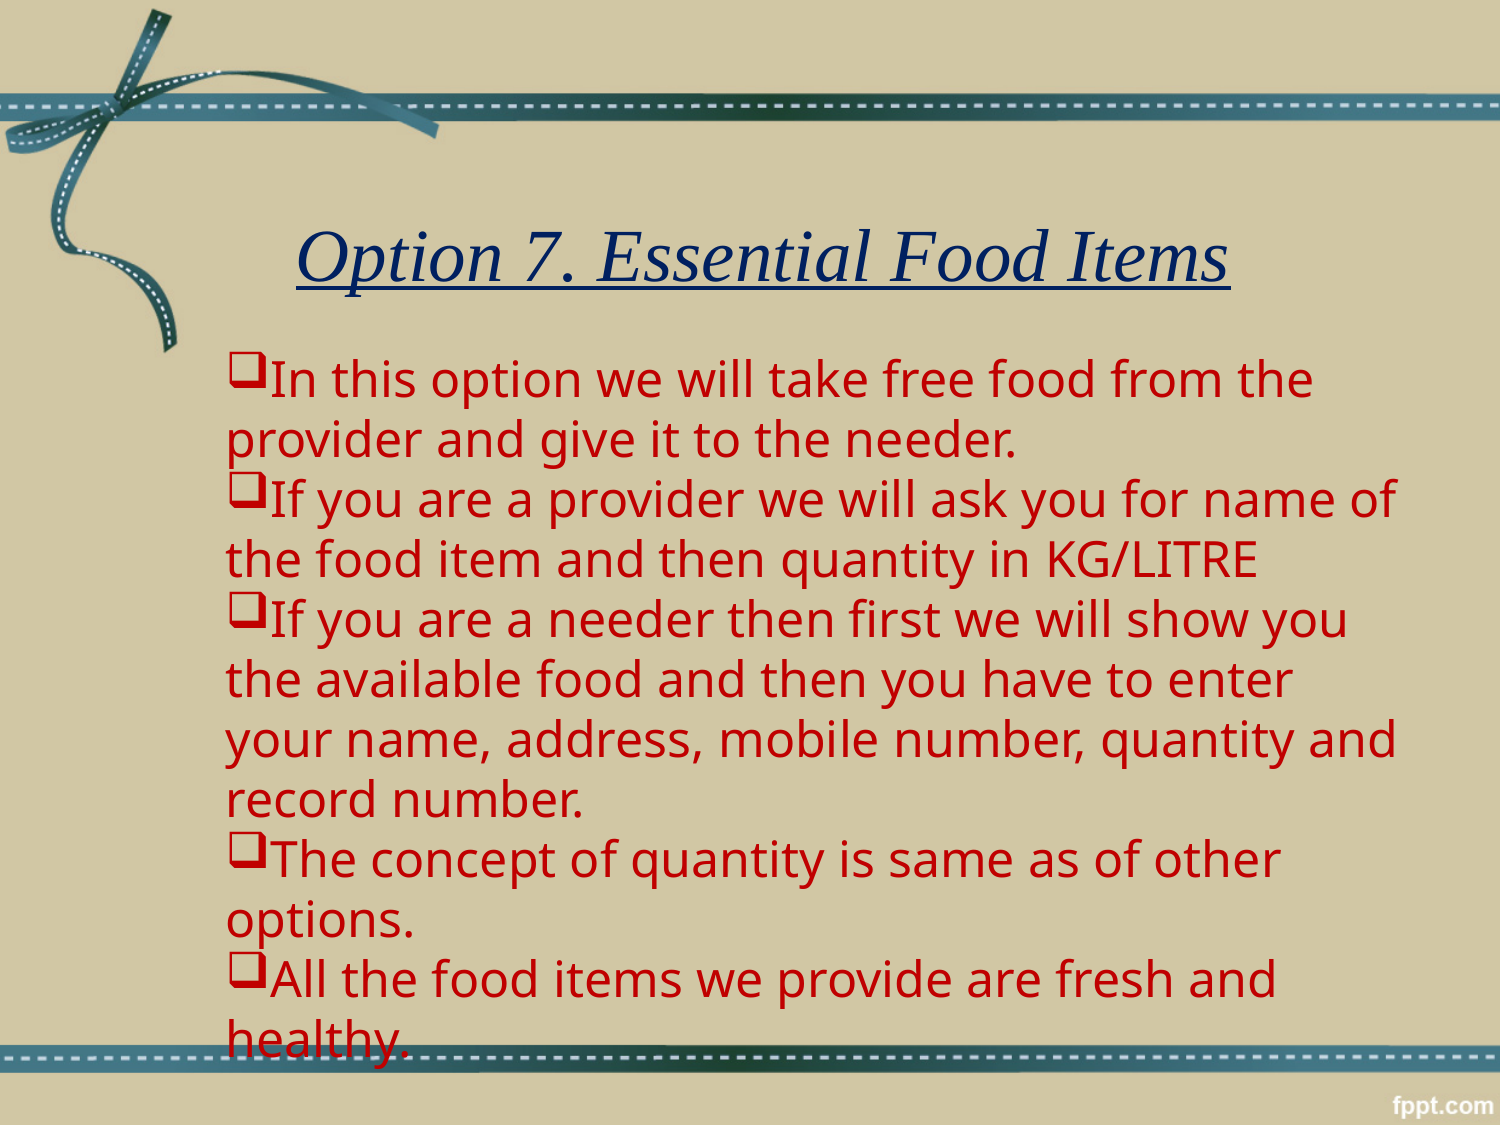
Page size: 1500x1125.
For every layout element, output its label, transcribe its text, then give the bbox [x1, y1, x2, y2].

text_box Option 7. Essential Food Items [281, 199, 1465, 304]
text_box In this option we will take free food from the provider and give it to the needer. If you are a provider we will ask you for name of the food item and then quantity in KG/LITRE If you are a needer then first we will show you the available food and then you have to enter your name, address, mobile number, quantity and record number. The concept of quantity is same as of other options. All the food items we provide are fresh and healthy. [210, 339, 1418, 1075]
picture [0, 0, 1500, 1125]
